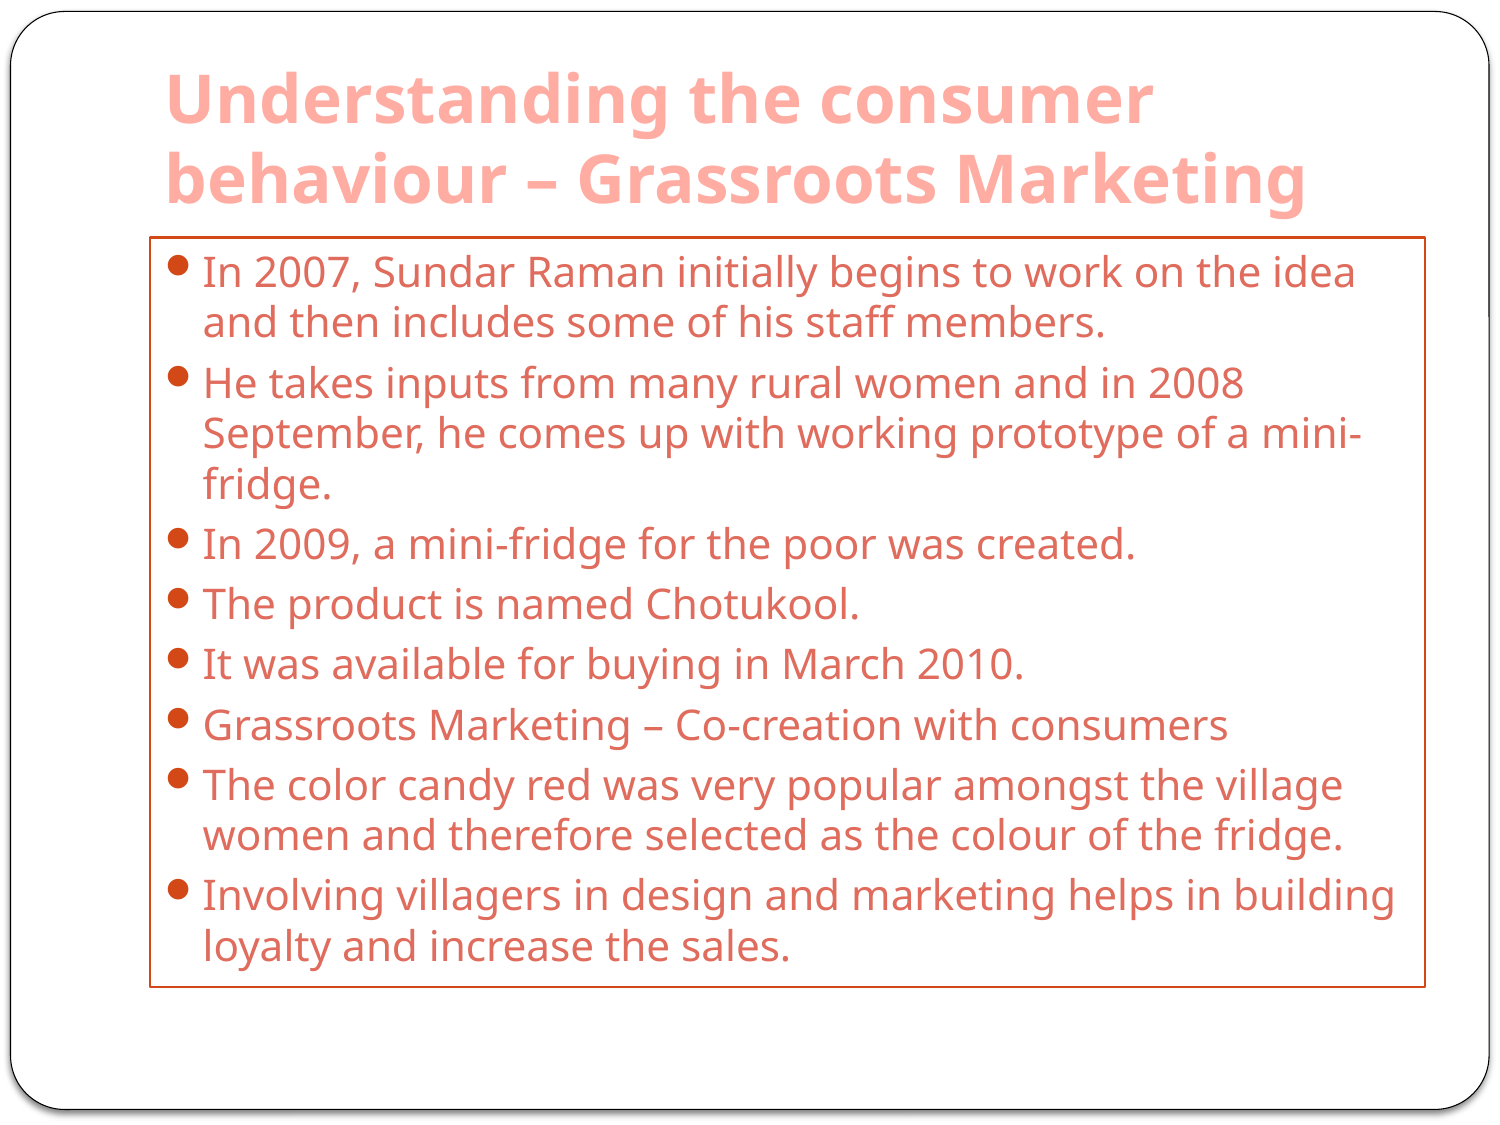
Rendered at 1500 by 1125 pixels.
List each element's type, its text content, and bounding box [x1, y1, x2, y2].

list In 2007, Sundar Raman initially begins to work on the idea and then includes some of his staff members. He takes inputs from many rural women and in 2008 September, he comes up with working prototype of a mini-fridge. In 2009, a mini-fridge for the poor was created. The product is named Chotukool. It was available for buying in March 2010. Grassroots Marketing – Co-creation with consumers The color candy red was very popular amongst the village women and therefore selected as the colour of the fridge. Involving villagers in design and marketing helps in building loyalty and increase the sales. [149, 236, 1426, 988]
title Understanding the consumer behaviour – Grassroots Marketing [150, 45, 1425, 233]
